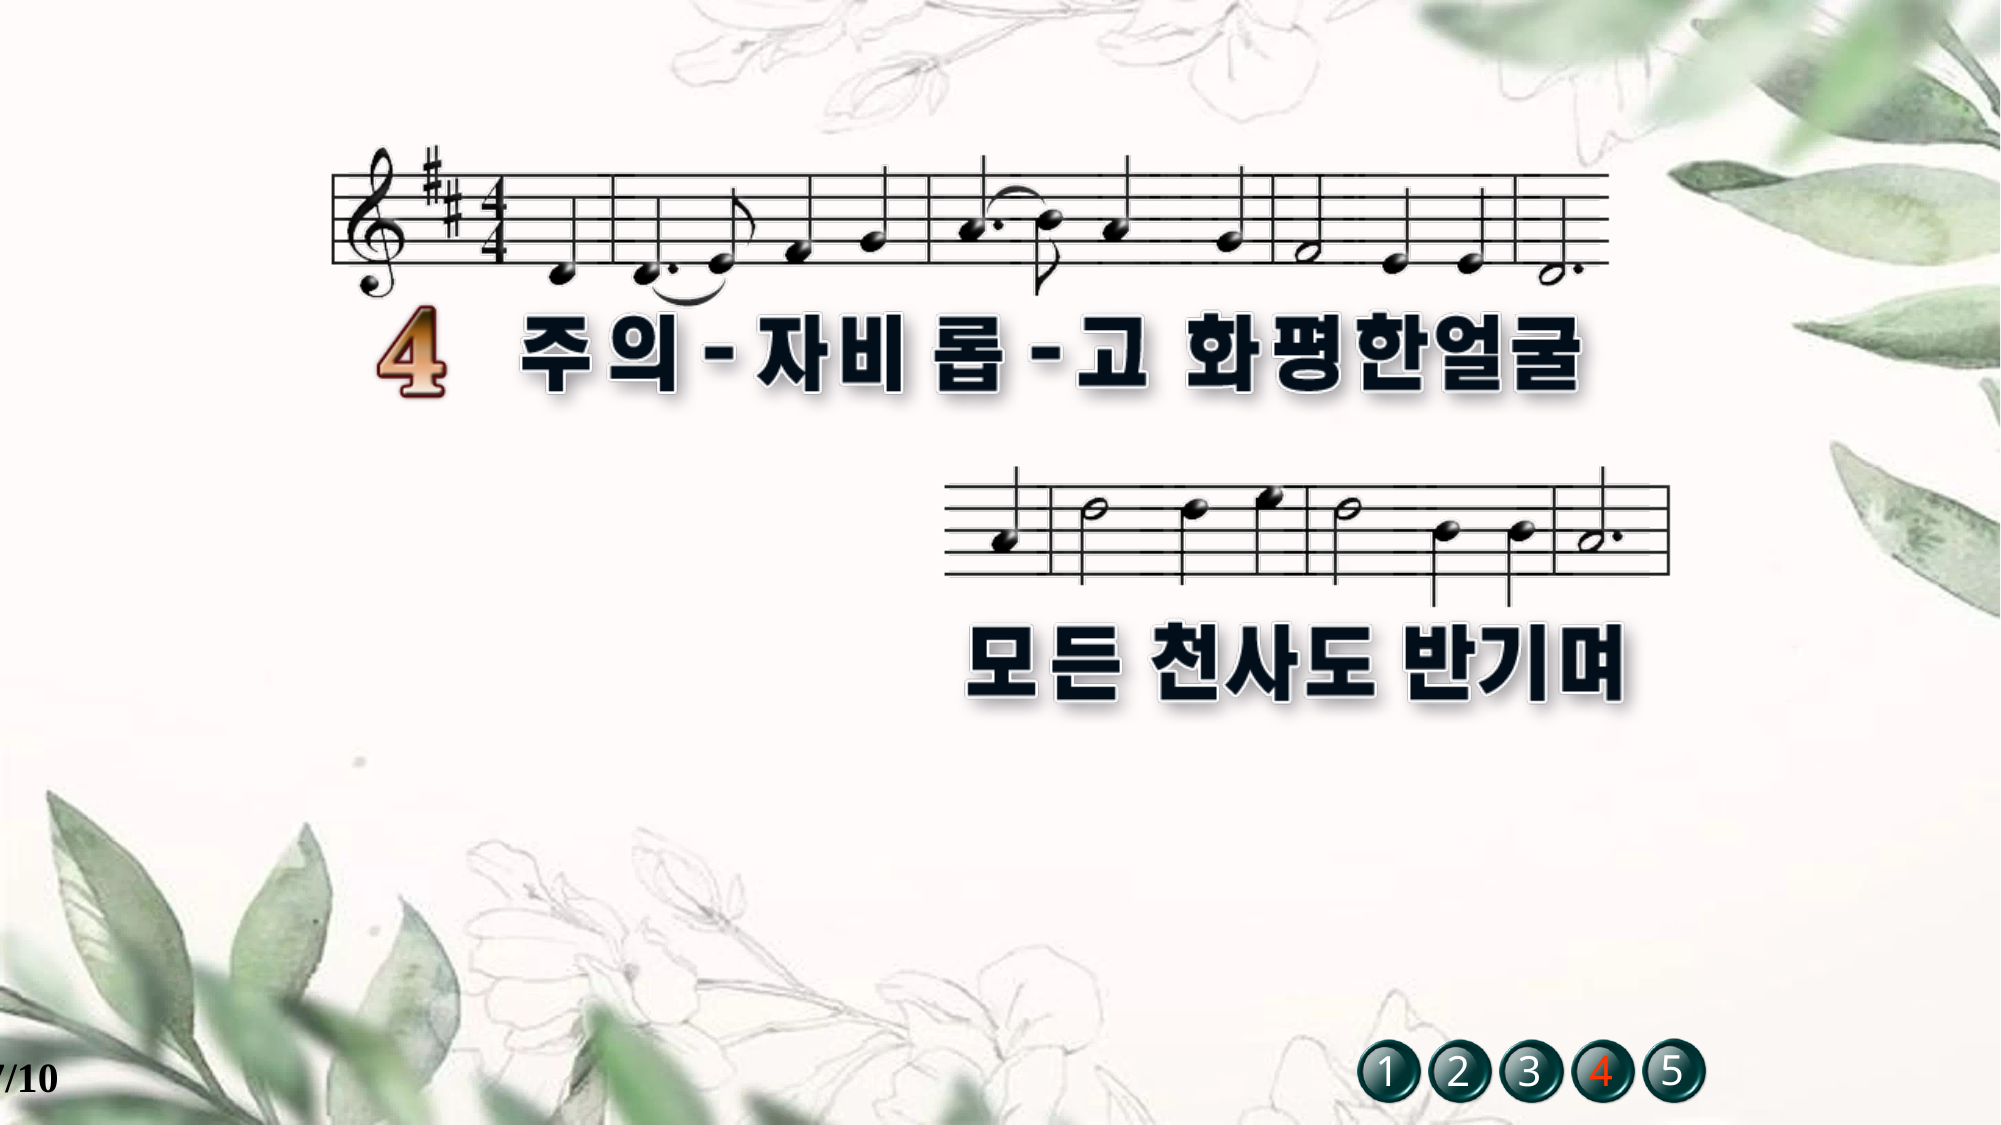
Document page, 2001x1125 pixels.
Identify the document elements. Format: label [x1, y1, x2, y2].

text_box [1354, 1035, 1424, 1106]
picture [0, 0, 2001, 1125]
text_box [1568, 1035, 1638, 1106]
text_box [1639, 1034, 1709, 1106]
text_box [1496, 1035, 1567, 1106]
text_box [1425, 1035, 1496, 1106]
